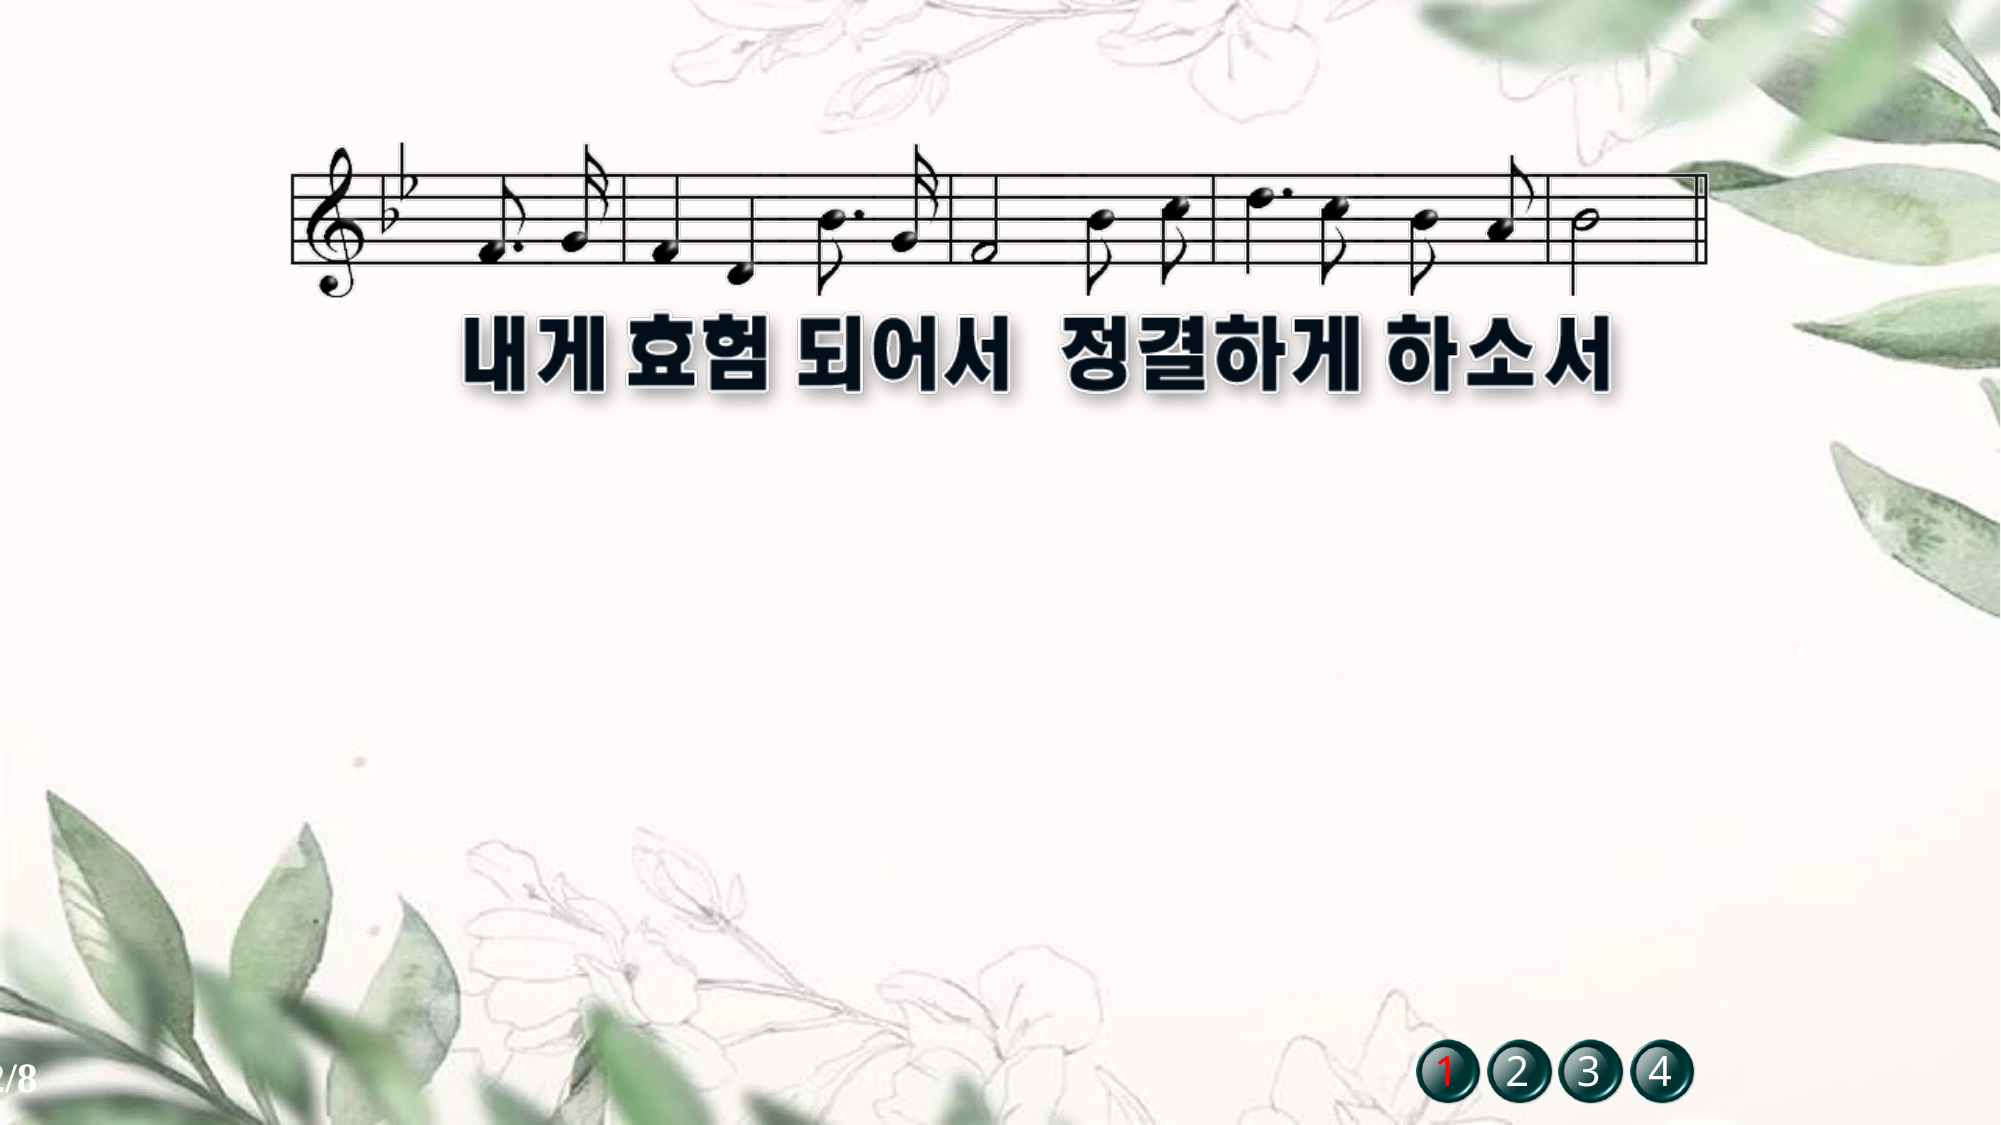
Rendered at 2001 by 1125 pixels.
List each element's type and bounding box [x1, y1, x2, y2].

text_box [1484, 1035, 1555, 1106]
text_box [1627, 1035, 1697, 1106]
text_box [1555, 1035, 1626, 1106]
picture [0, 0, 2001, 1125]
text_box [1413, 1035, 1484, 1106]
